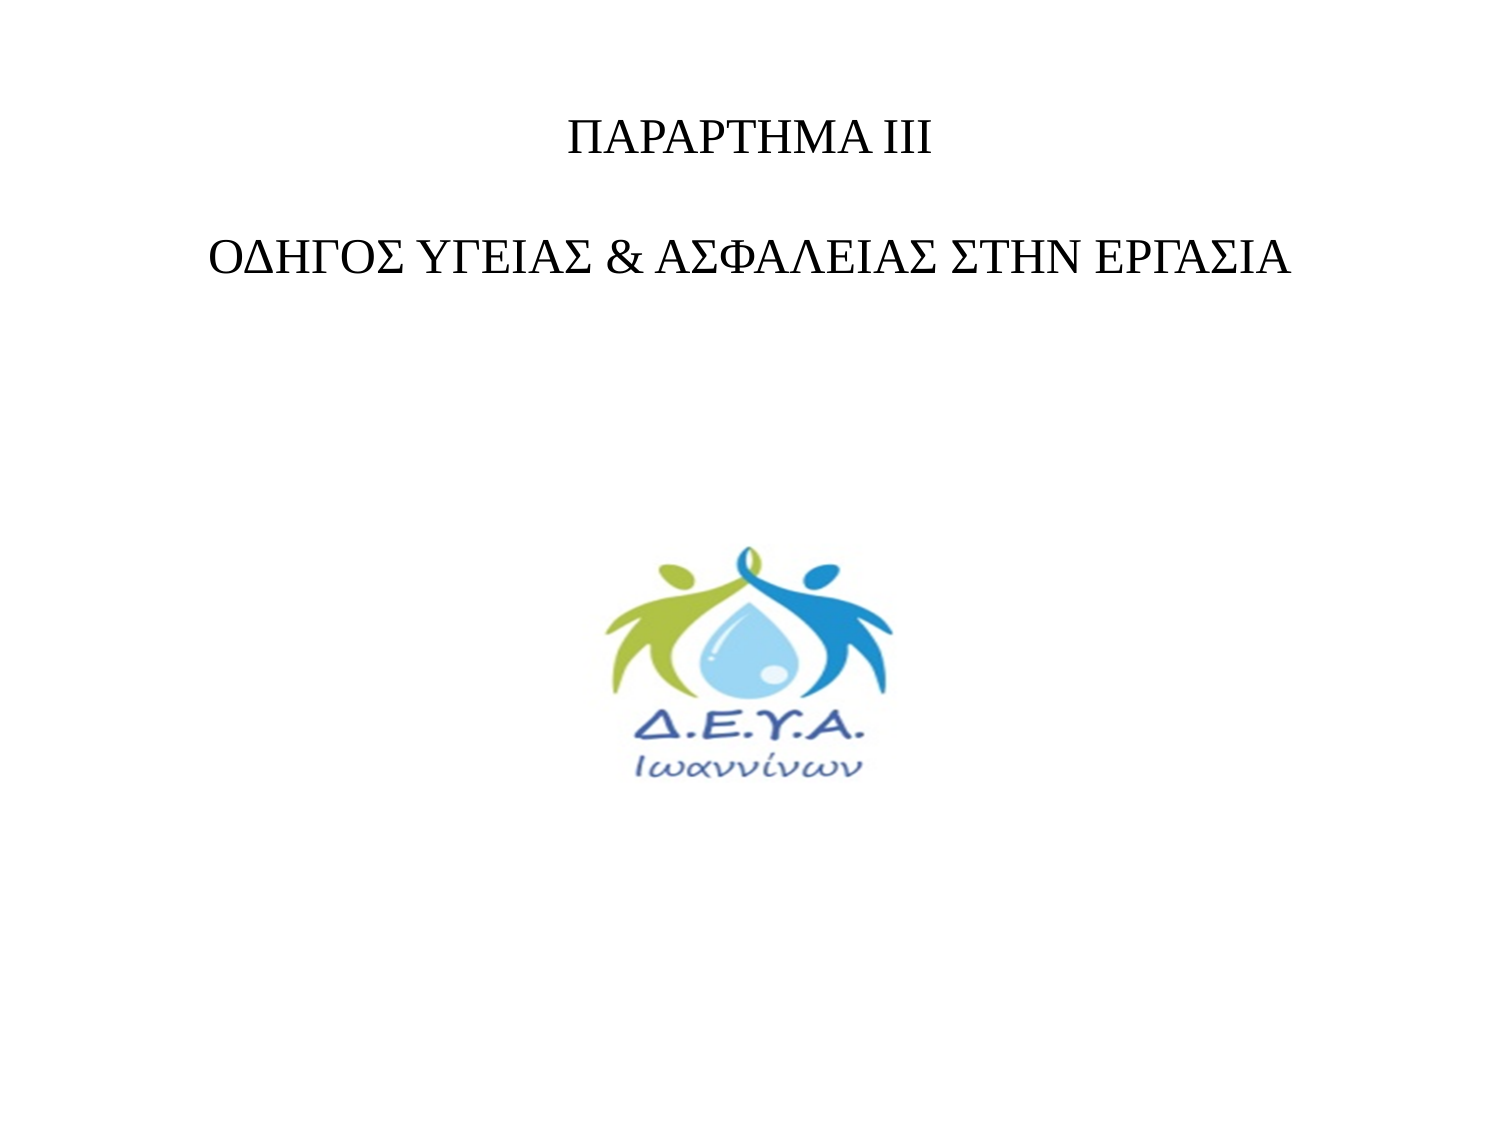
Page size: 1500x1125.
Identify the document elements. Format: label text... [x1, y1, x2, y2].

title ΠΑΡΑΡΤΗΜΑ III ΟΔΗΓΟΣ ΥΓΕΙΑΣ & ΑΣΦΑΛΕΙΑΣ ΣΤΗΝ ΕΡΓΑΣΙΑ [112, 99, 1388, 288]
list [548, 520, 952, 805]
